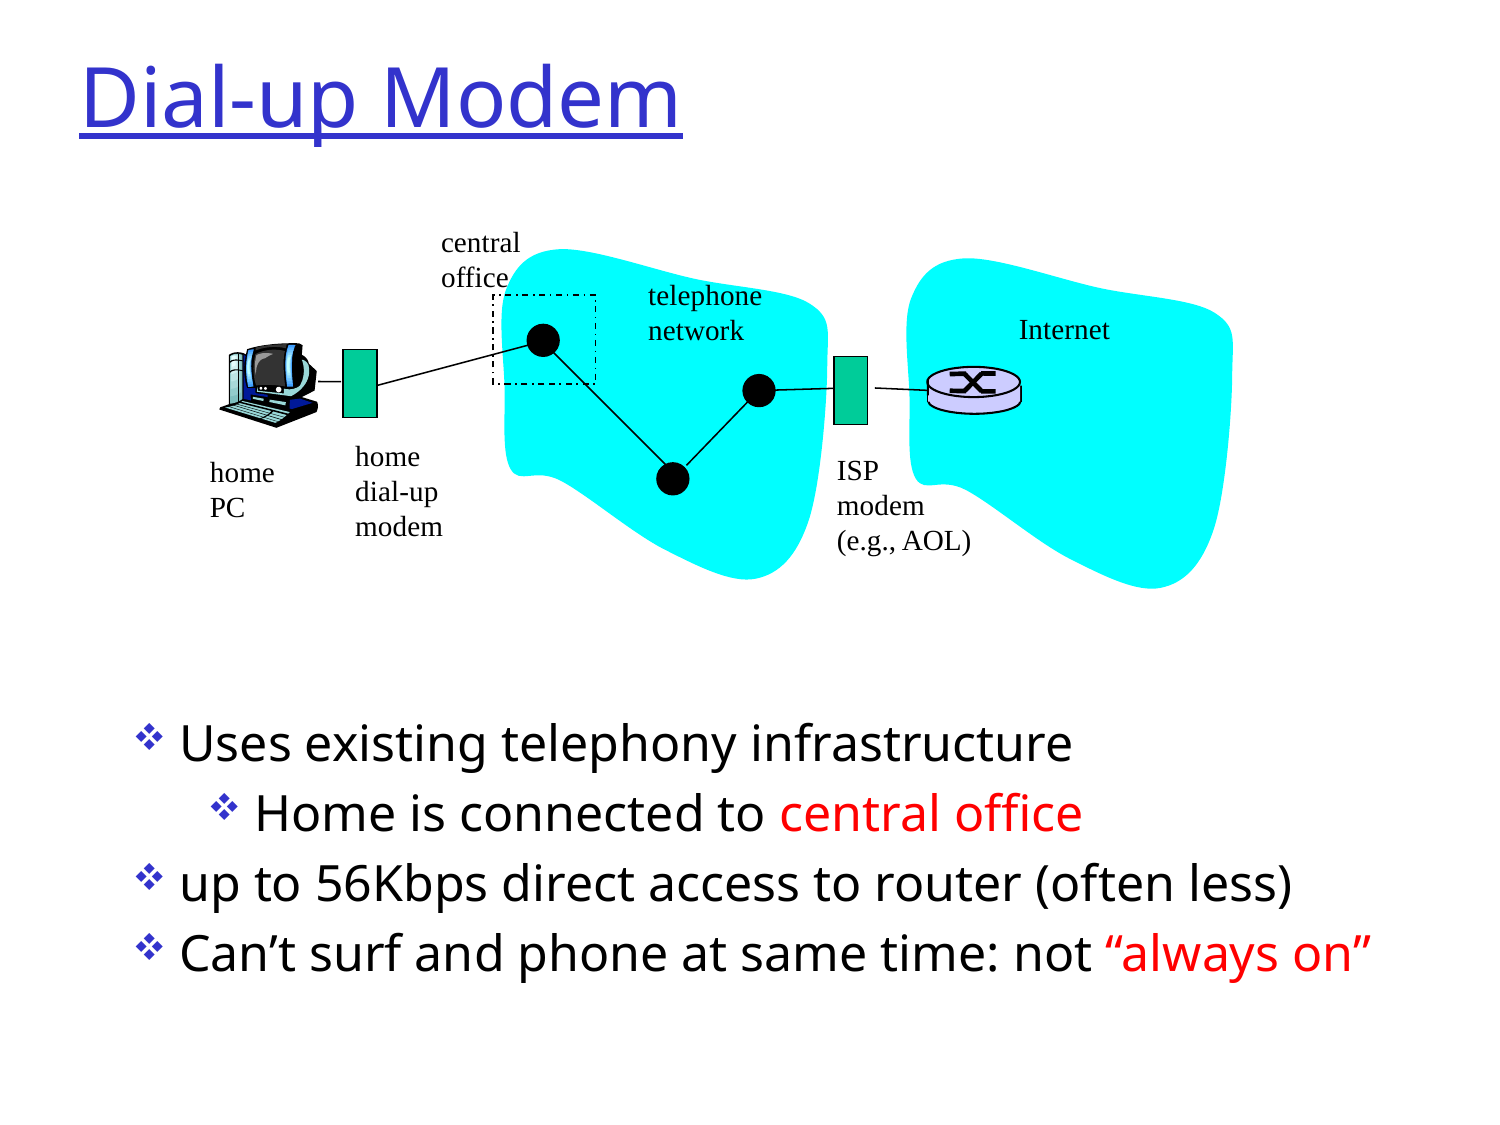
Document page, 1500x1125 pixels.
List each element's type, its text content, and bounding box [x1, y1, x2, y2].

text_box Uses existing telephony infrastructure Home is connected to central office up to 56Kbps direct access to router (often less) Can’t surf and phone at same time: not “always on” [117, 634, 1417, 1059]
title Dial-up Modem [64, 0, 1340, 188]
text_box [191, 216, 1238, 593]
